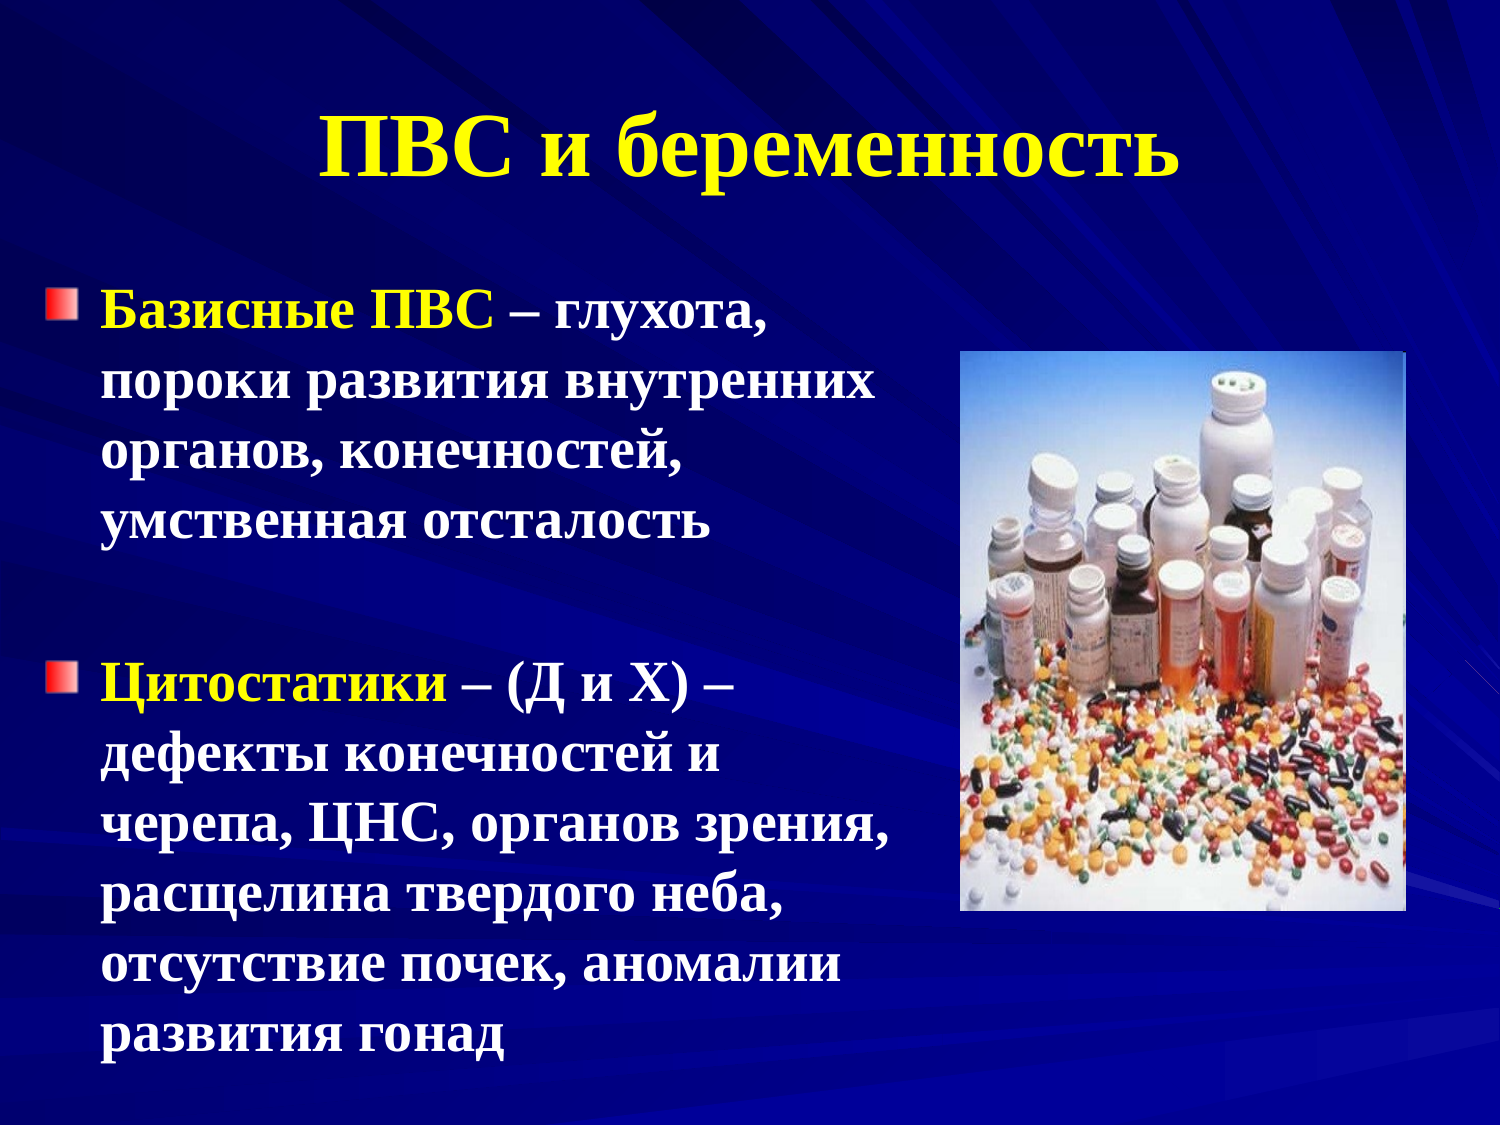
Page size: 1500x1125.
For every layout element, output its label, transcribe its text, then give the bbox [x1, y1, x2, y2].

list Базисные ПВС – глухота, пороки развития внутренних органов, конечностей, умственная отсталость Цитостатики – (Д и Х) – дефекты конечностей и черепа, ЦНС, органов зрения, расщелина твердого неба, отсутствие почек, аномалии развития гонад [29, 262, 916, 1083]
picture [44, 286, 82, 324]
title ПВС и беременность [74, 45, 1426, 234]
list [960, 351, 1406, 911]
picture [44, 659, 82, 697]
